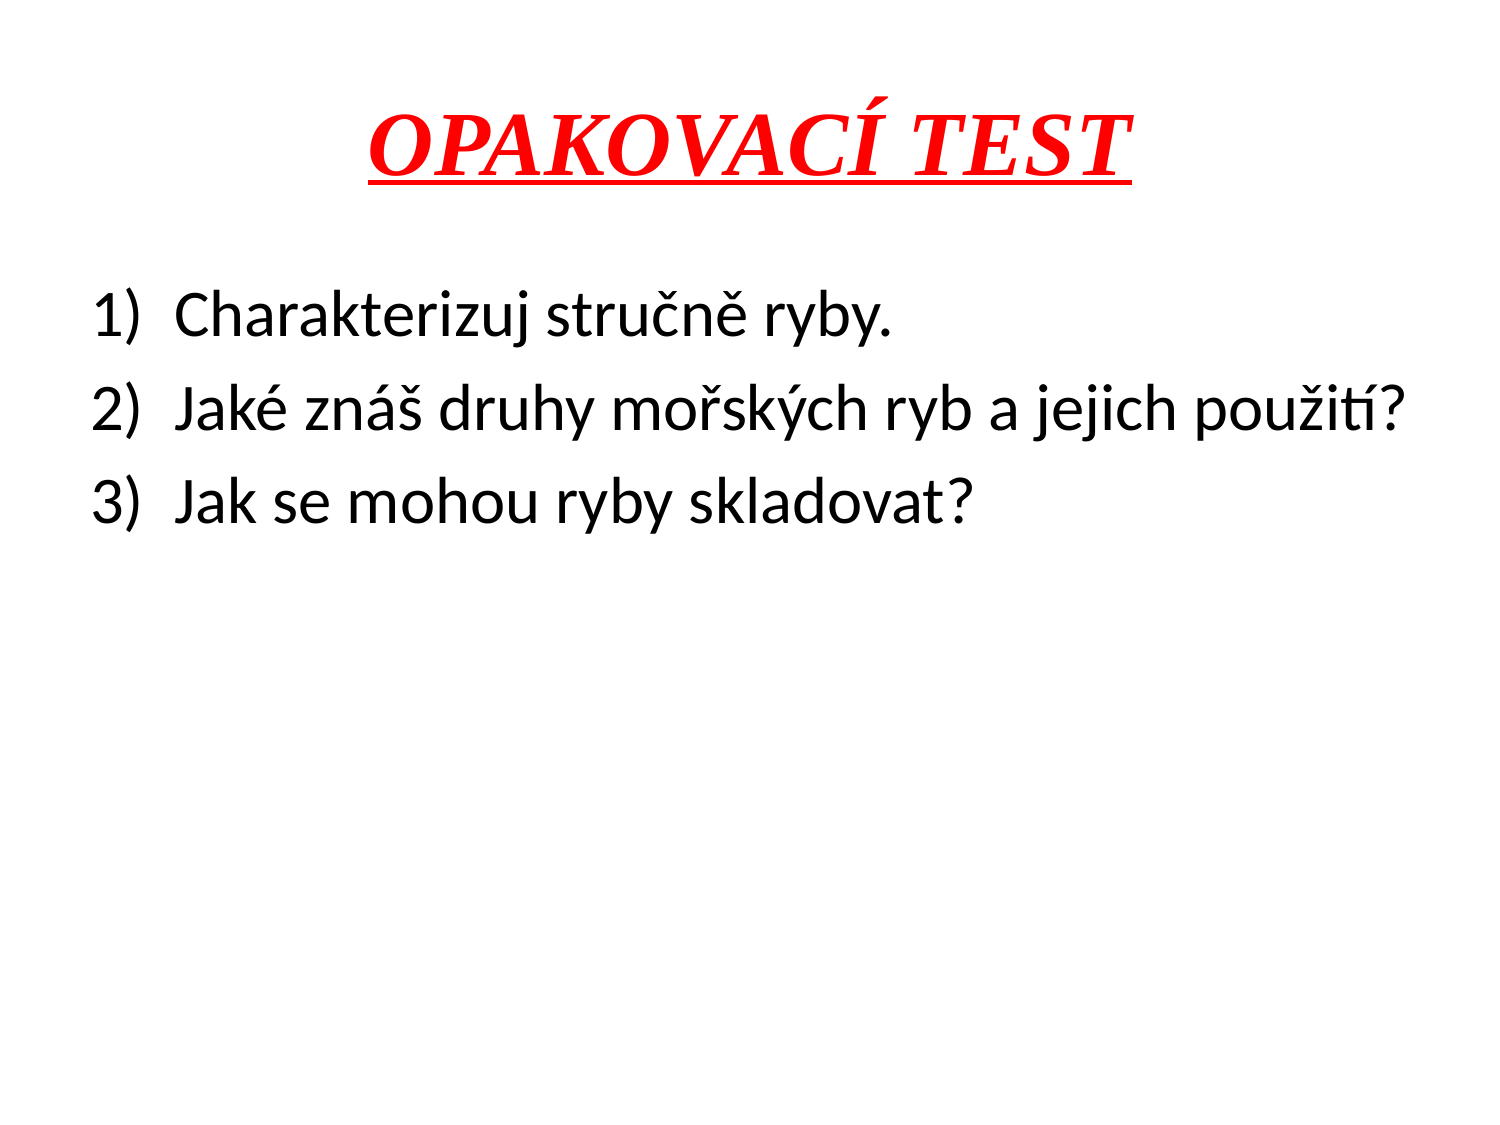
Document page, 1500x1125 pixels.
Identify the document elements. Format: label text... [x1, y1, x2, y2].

list Charakterizuj stručně ryby. Jaké znáš druhy mořských ryb a jejich použití? Jak se mohou ryby skladovat? [75, 262, 1425, 1005]
title OPAKOVACÍ TEST [75, 45, 1425, 233]
